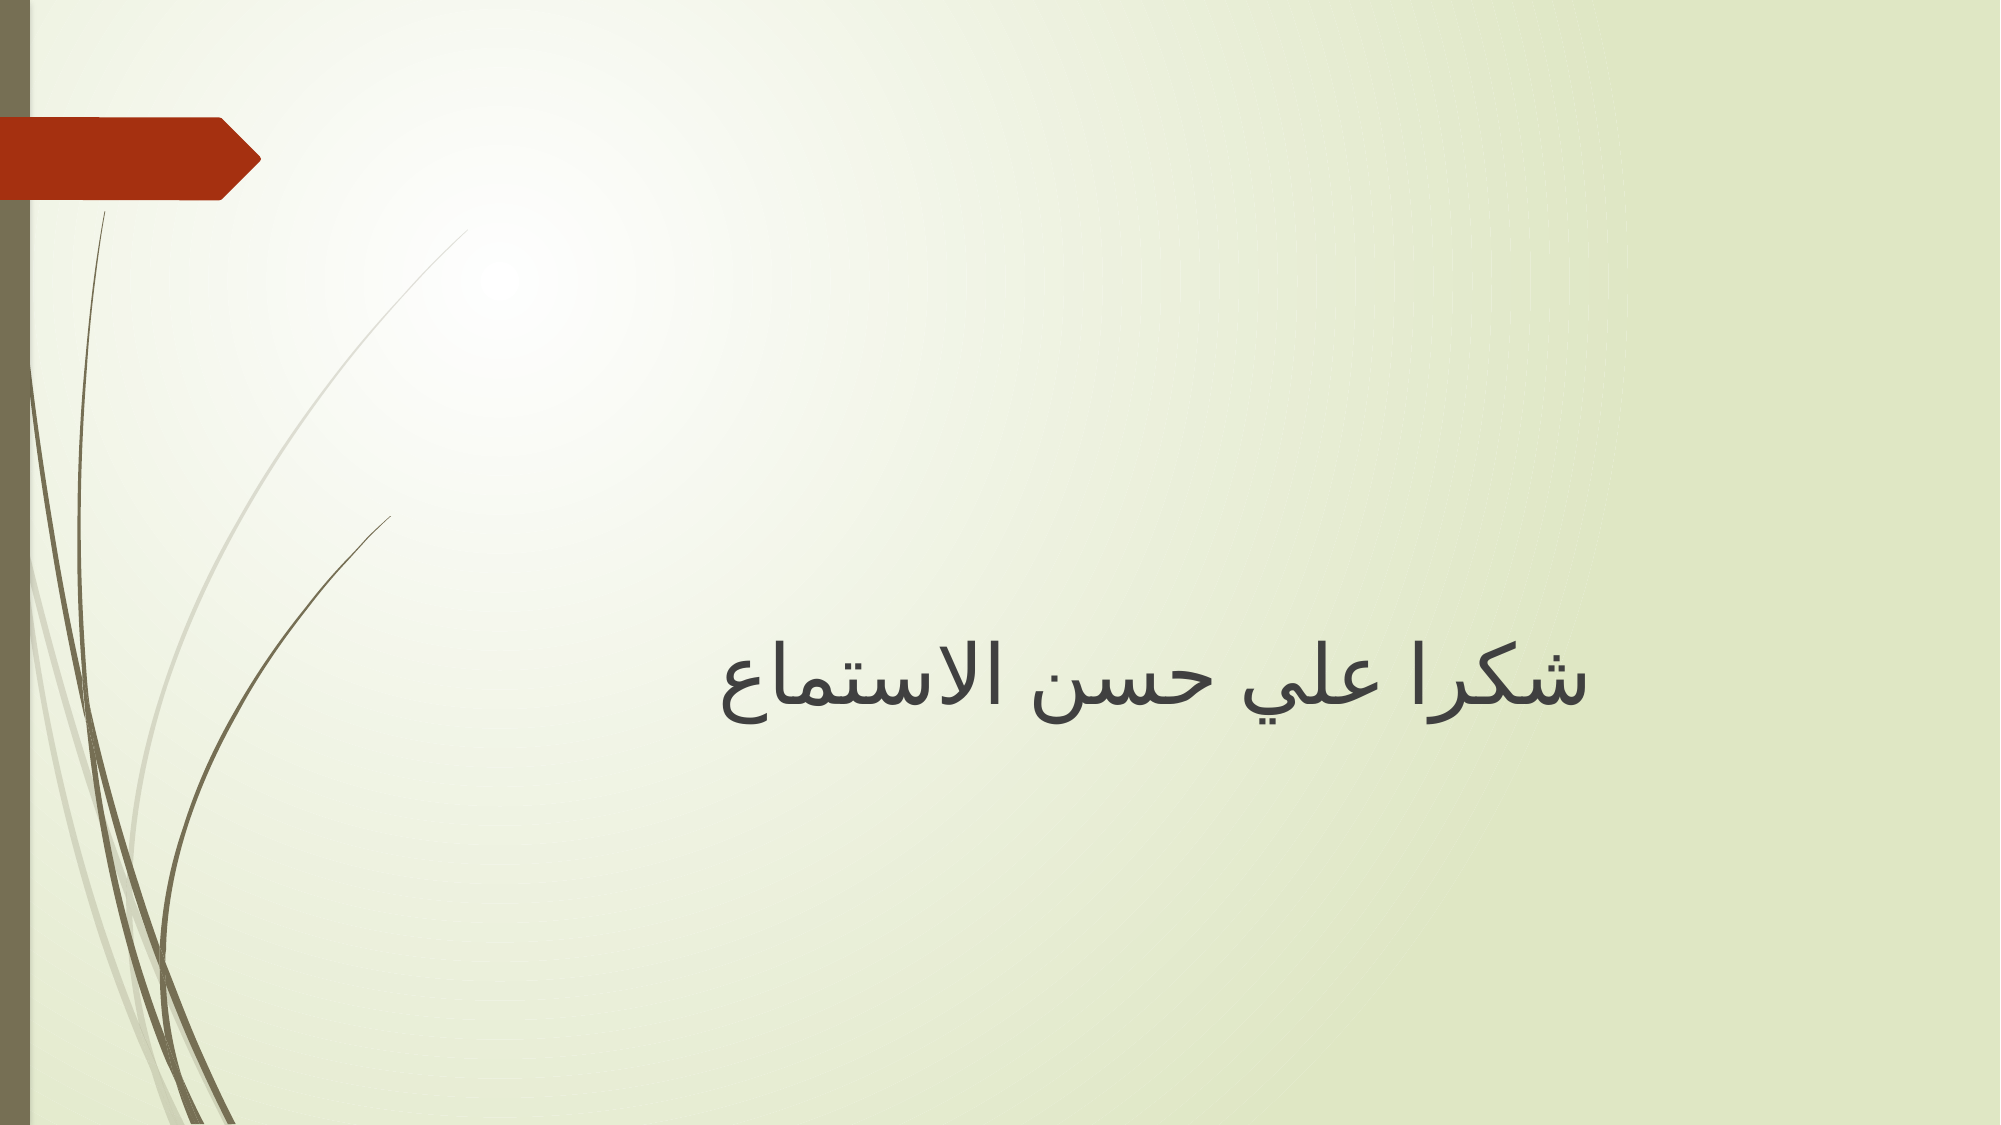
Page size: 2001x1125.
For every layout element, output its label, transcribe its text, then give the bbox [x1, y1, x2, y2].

list شكرا علي حسن الاستماع [424, 350, 1888, 970]
